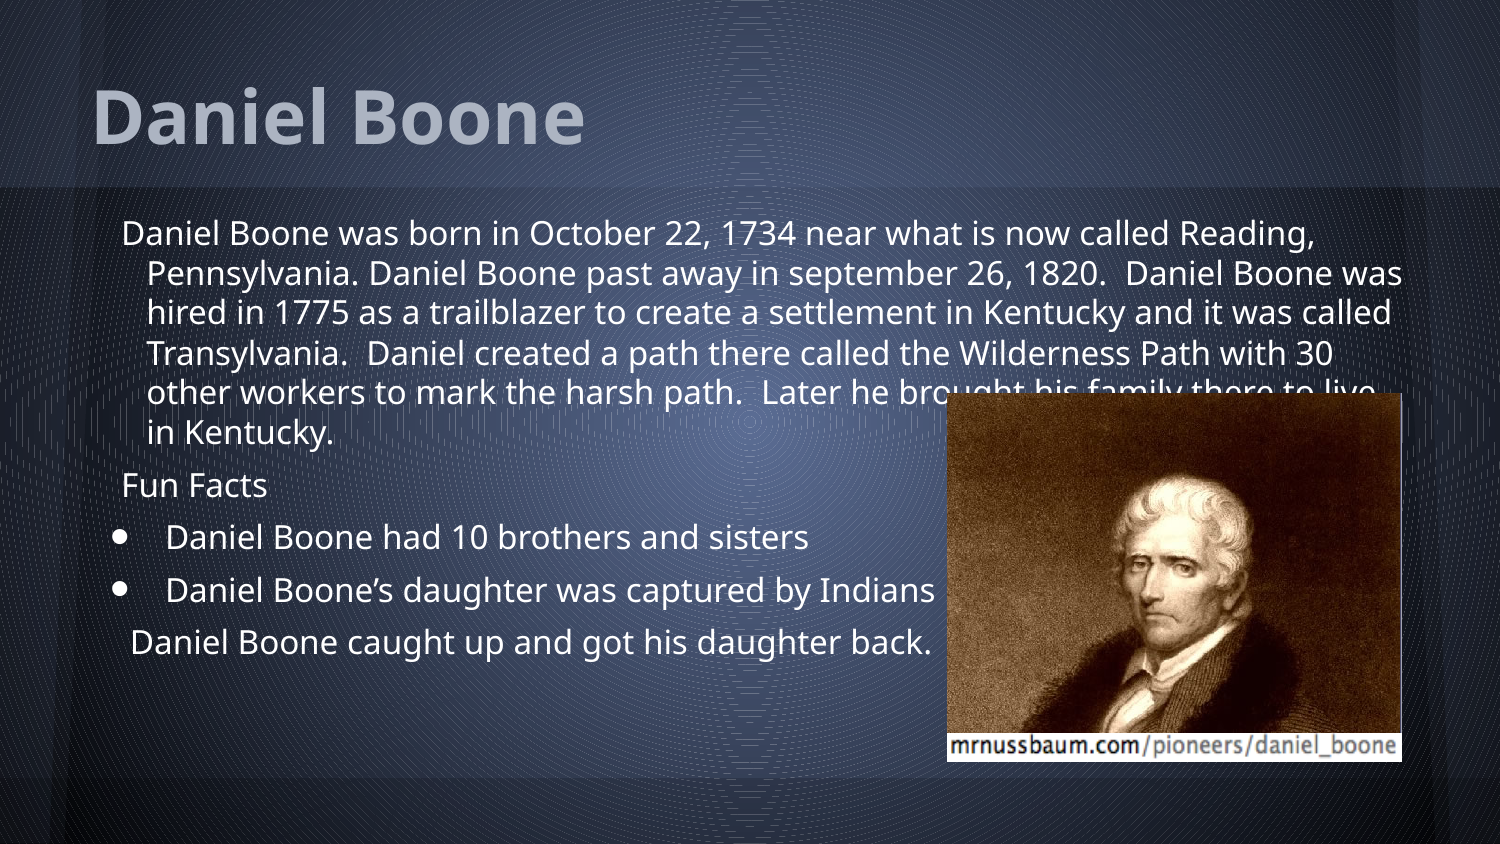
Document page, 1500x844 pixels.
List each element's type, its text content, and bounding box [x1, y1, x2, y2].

list Daniel Boone was born in October 22, 1734 near what is now called Reading, Pennsylvania. Daniel Boone past away in september 26, 1820. Daniel Boone was hired in 1775 as a trailblazer to create a settlement in Kentucky and it was called Transylvania. Daniel created a path there called the Wilderness Path with 30 other workers to mark the harsh path. Later he brought his family there to live in Kentucky. Fun Facts Daniel Boone had 10 brothers and sisters Daniel Boone’s daughter was captured by Indians but Daniel Boone caught up and got his daughter back. [75, 196, 1425, 808]
title Daniel Boone [75, 33, 1425, 175]
picture [946, 392, 1403, 762]
